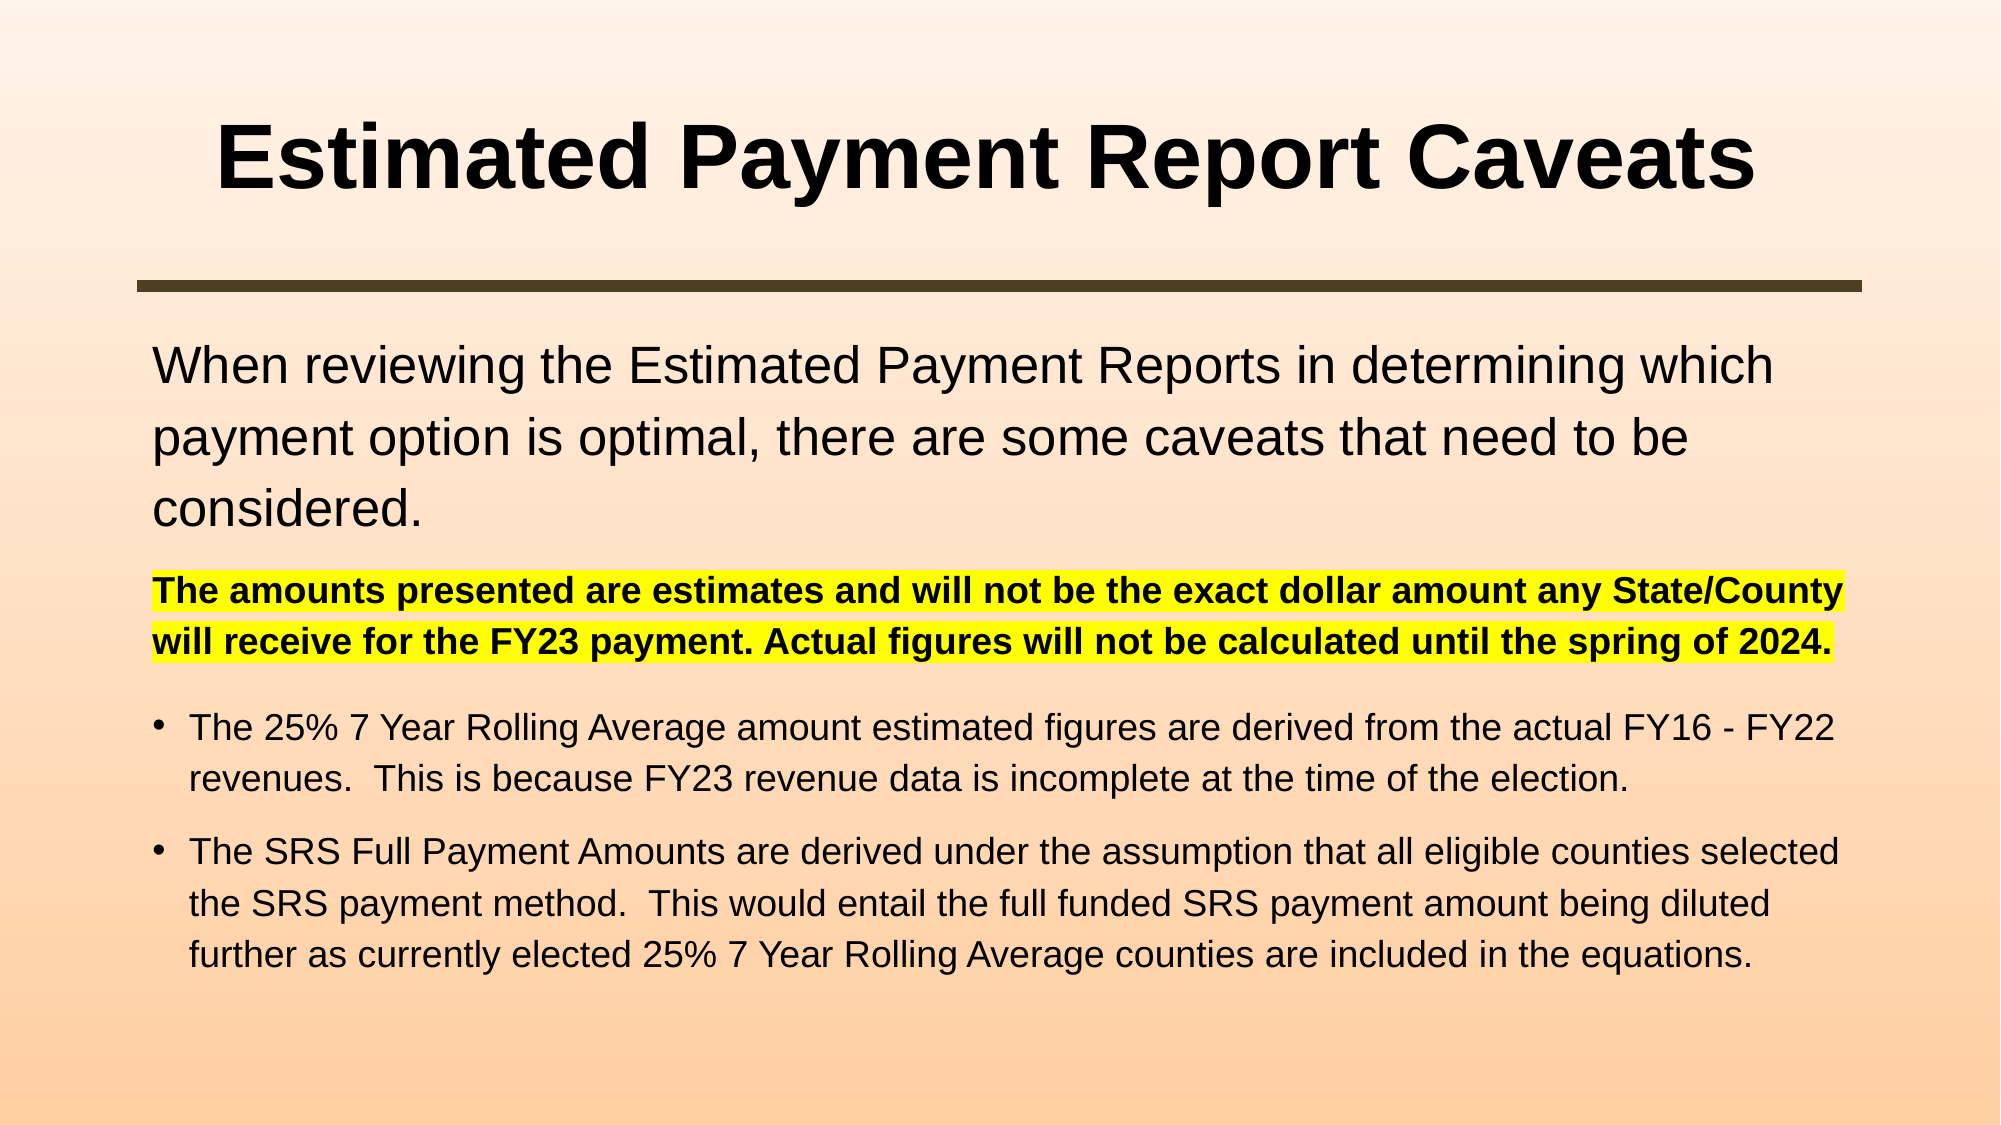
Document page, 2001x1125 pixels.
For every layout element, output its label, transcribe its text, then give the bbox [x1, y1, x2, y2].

list When reviewing the Estimated Payment Reports in determining which payment option is optimal, there are some caveats that need to be considered. The amounts presented are estimates and will not be the exact dollar amount any State/County will receive for the FY23 payment. Actual figures will not be calculated until the spring of 2024. The 25% 7 Year Rolling Average amount estimated figures are derived from the actual FY16 - FY22 revenues. This is because FY23 revenue data is incomplete at the time of the election. The SRS Full Payment Amounts are derived under the assumption that all eligible counties selected the SRS payment method. This would entail the full funded SRS payment amount being diluted further as currently elected 25% 7 Year Rolling Average counties are included in the equations. [137, 315, 1863, 1010]
title Estimated Payment Report Caveats [137, 102, 1863, 262]
